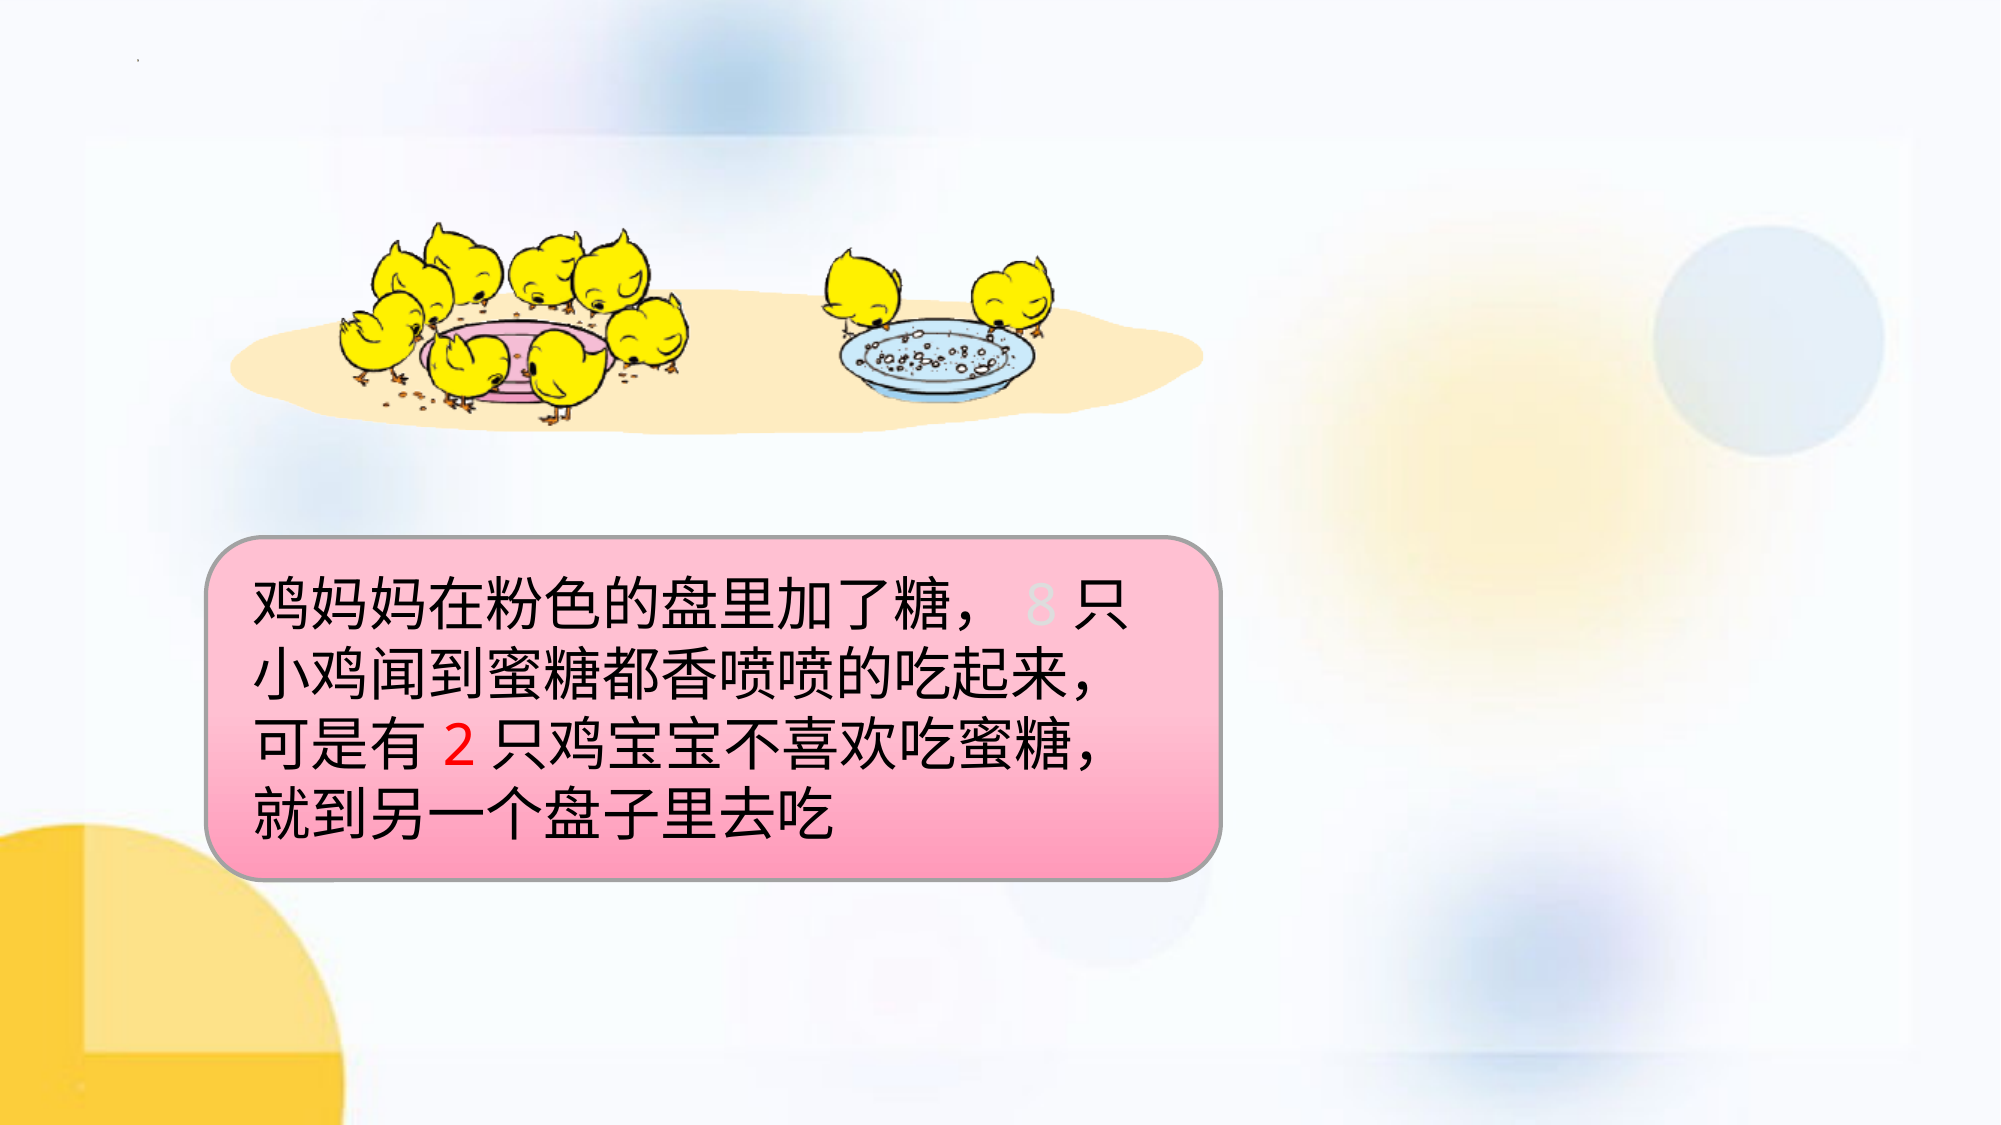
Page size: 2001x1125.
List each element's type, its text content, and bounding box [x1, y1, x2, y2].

picture [0, 0, 2001, 1125]
text_box [205, 537, 1221, 881]
text_box 鸡妈妈在粉色的盘里加了糖，8只小鸡闻到蜜糖都香喷喷的吃起来，可是有2只鸡宝宝不喜欢吃蜜糖，就到另一个盘子里去吃 [237, 559, 1189, 855]
